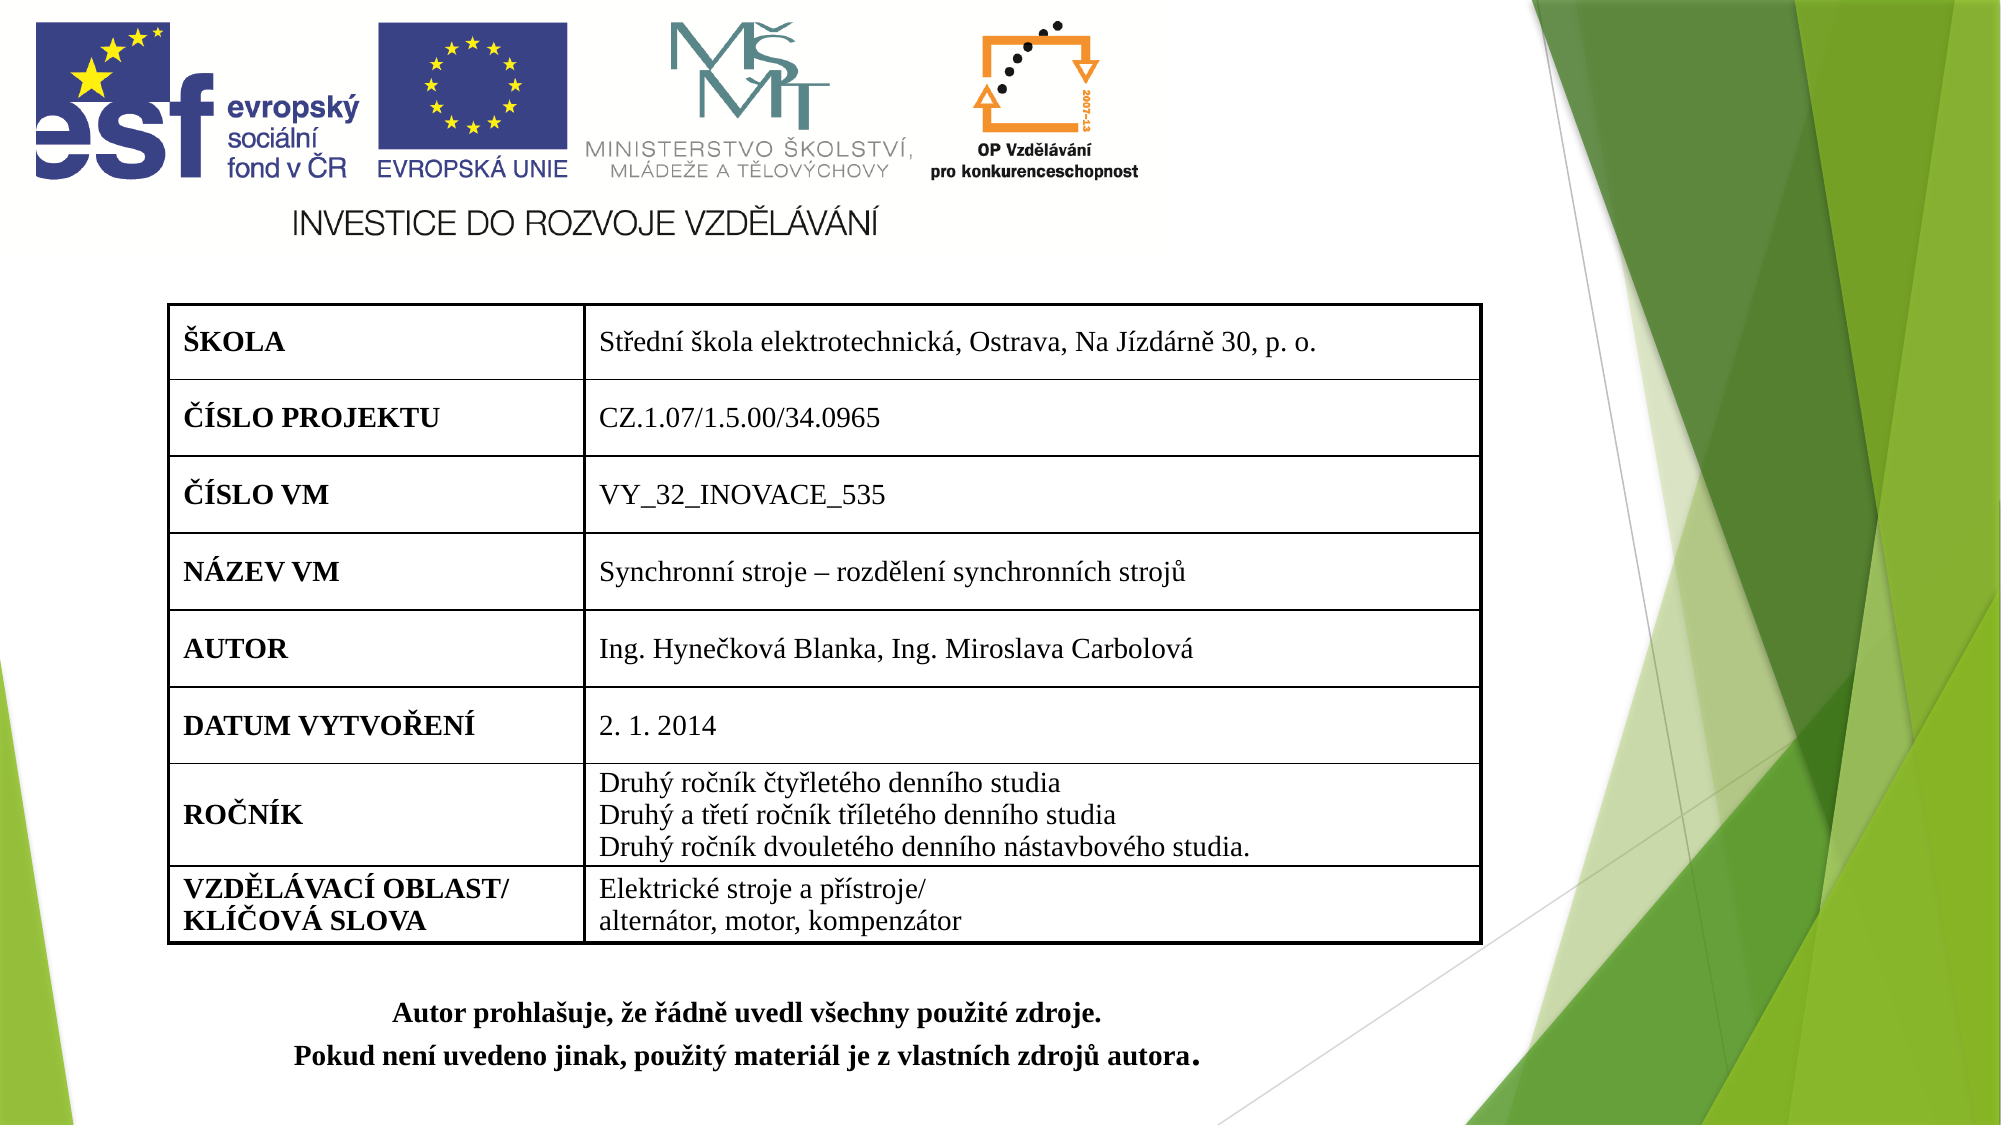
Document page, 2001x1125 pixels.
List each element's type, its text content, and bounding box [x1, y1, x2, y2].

table_cell Druhý ročník čtyřletého denního studia Druhý a třetí ročník tříletého denního studia Druhý ročník dvouletého denního nástavbového studia. [586, 764, 1479, 865]
table_cell DATUM VYTVOŘENÍ [170, 688, 583, 763]
table_cell AUTOR [170, 611, 583, 686]
table_header ŠKOLA [170, 306, 583, 379]
table_cell Synchronní stroje – rozdělení synchronních strojů [586, 534, 1479, 609]
table_cell 2. 1. 2014 [586, 688, 1479, 763]
table_header Střední škola elektrotechnická, Ostrava, Na Jízdárně 30, p. o. [586, 306, 1479, 379]
table_cell Ing. Hynečková Blanka, Ing. Miroslava Carbolová [586, 611, 1479, 686]
table_cell Elektrické stroje a přístroje/ alternátor, motor, kompenzátor [586, 867, 1479, 941]
text_box Autor prohlašuje, že řádně uvedl všechny použité zdroje. Pokud není uvedeno jinak, použitý materiál je z vlastních zdrojů autora. [247, 985, 1248, 1081]
table_cell VY_32_INOVACE_535 [586, 457, 1479, 532]
table_cell CZ.1.07/1.5.00/34.0965 [586, 380, 1479, 455]
table_cell ČÍSLO PROJEKTU [170, 380, 583, 455]
table_cell NÁZEV VM [170, 534, 583, 609]
table_cell ČÍSLO VM [170, 457, 583, 532]
picture [0, 0, 1174, 257]
table_cell VZDĚLÁVACÍ OBLAST/ KLÍČOVÁ SLOVA [170, 867, 583, 941]
table_cell ROČNÍK [170, 764, 583, 865]
